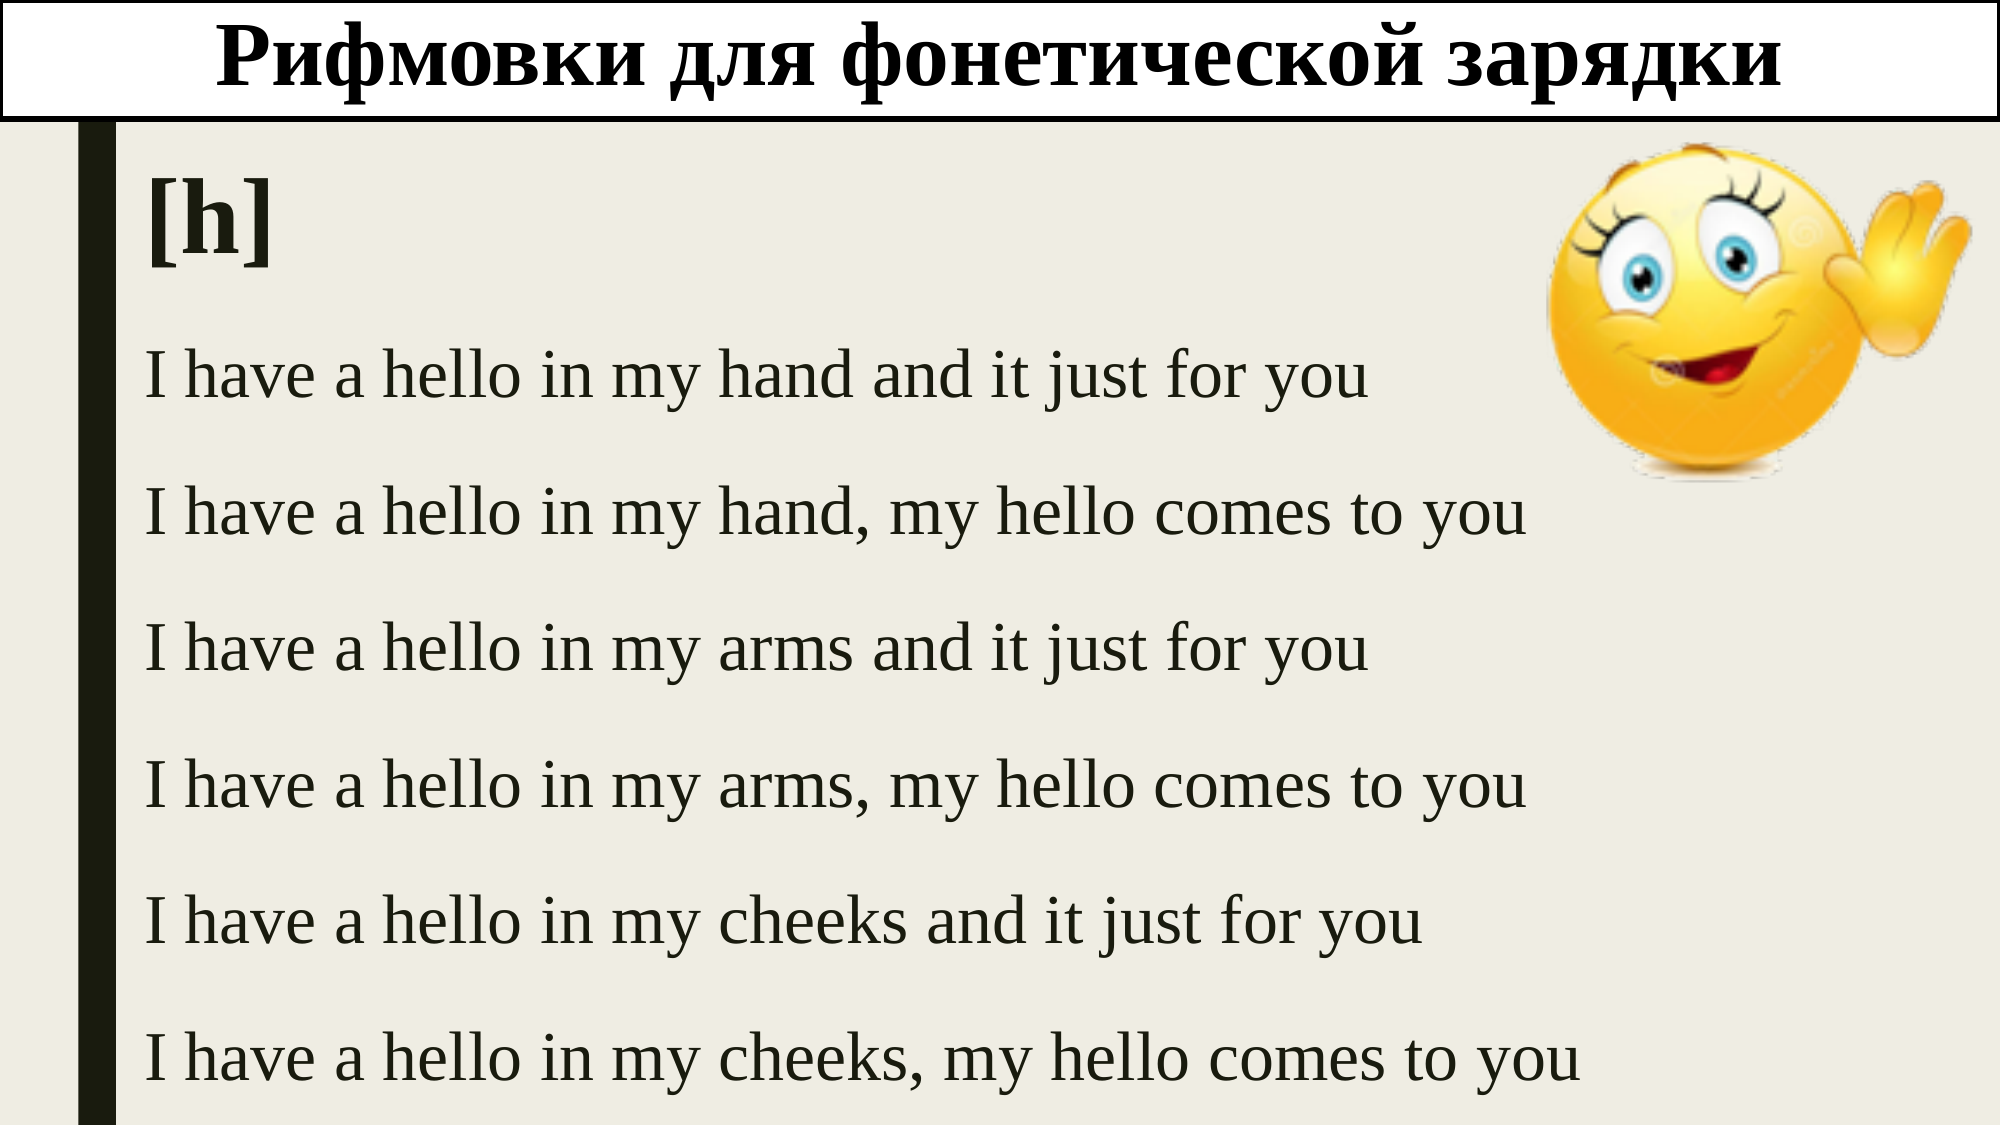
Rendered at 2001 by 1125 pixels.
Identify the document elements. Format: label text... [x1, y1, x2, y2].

list [h] I have a hello in my hand and it just for you I have a hello in my hand, my hello comes to you I have a hello in my arms and it just for you I have a hello in my arms, my hello comes to you I have a hello in my cheeks and it just for you I have a hello in my cheeks, my hello comes to you [129, 118, 1827, 1109]
title Рифмовки для фонетической зарядки [0, 0, 2000, 122]
picture [1545, 141, 1976, 486]
